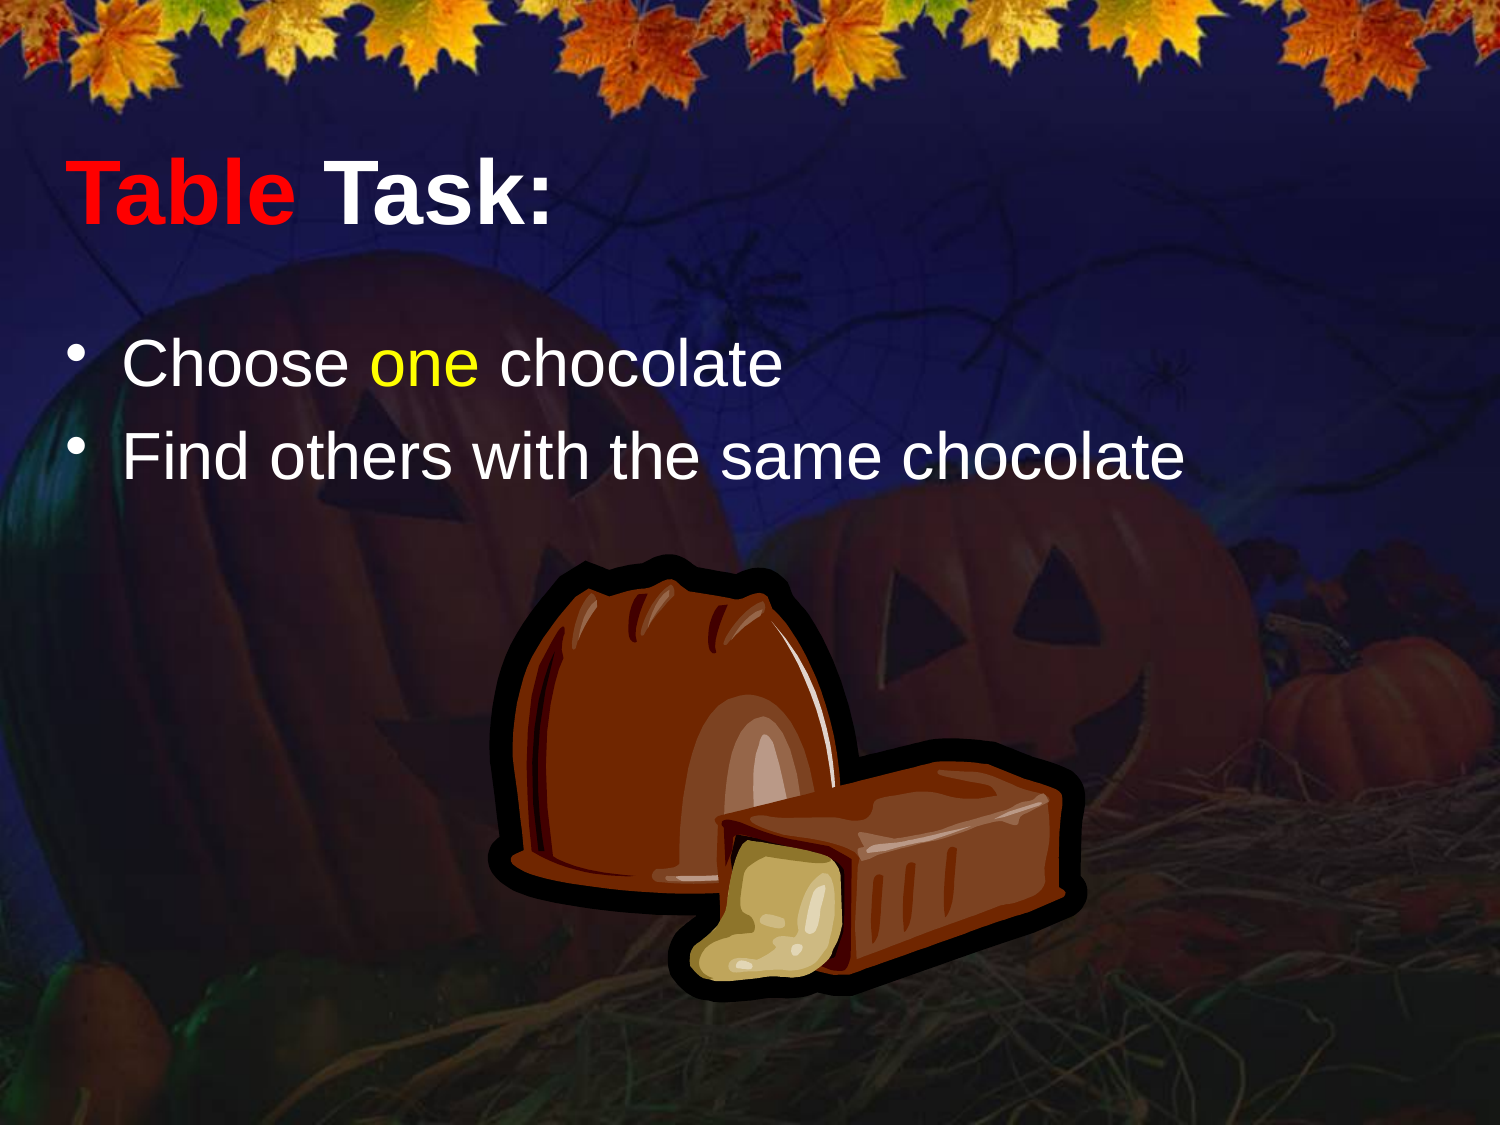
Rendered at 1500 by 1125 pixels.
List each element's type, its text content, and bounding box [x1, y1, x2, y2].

list Choose one chocolate Find others with the same chocolate [49, 312, 1451, 1013]
picture [0, 0, 1500, 1125]
title Table Task: [49, 87, 1451, 288]
